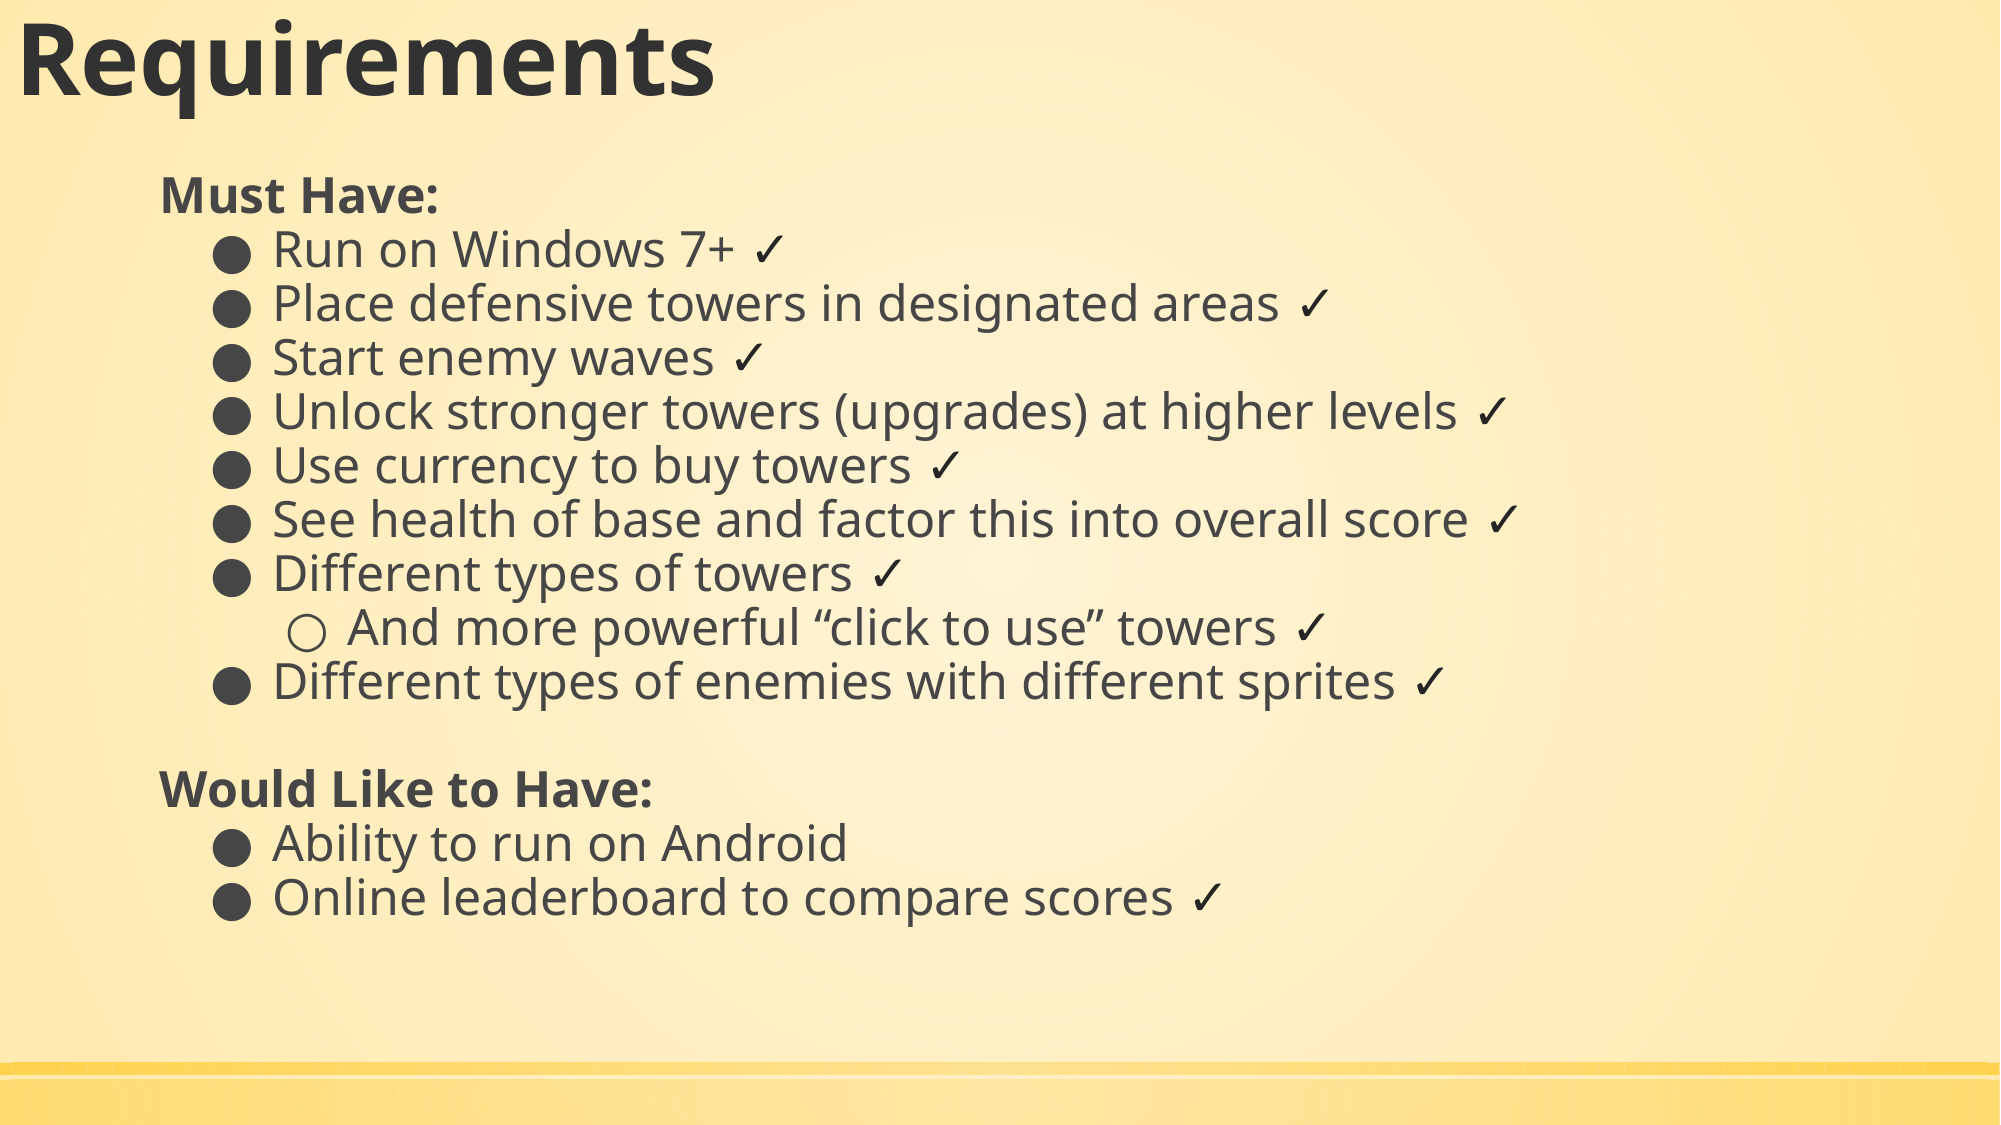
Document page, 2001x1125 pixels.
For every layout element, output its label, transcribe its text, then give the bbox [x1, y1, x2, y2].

text_box Must Have: Run on Windows 7+ ✓ Place defensive towers in designated areas ✓ Start enemy waves ✓ Unlock stronger towers (upgrades) at higher levels ✓ Use currency to buy towers ✓ See health of base and factor this into overall score ✓ Different types of towers ✓ And more powerful “click to use” towers ✓ Different types of enemies with different sprites ✓ Would Like to Have: Ability to run on Android Online leaderboard to compare scores ✓ [107, 163, 1899, 1048]
title Requirements [0, 0, 1560, 125]
